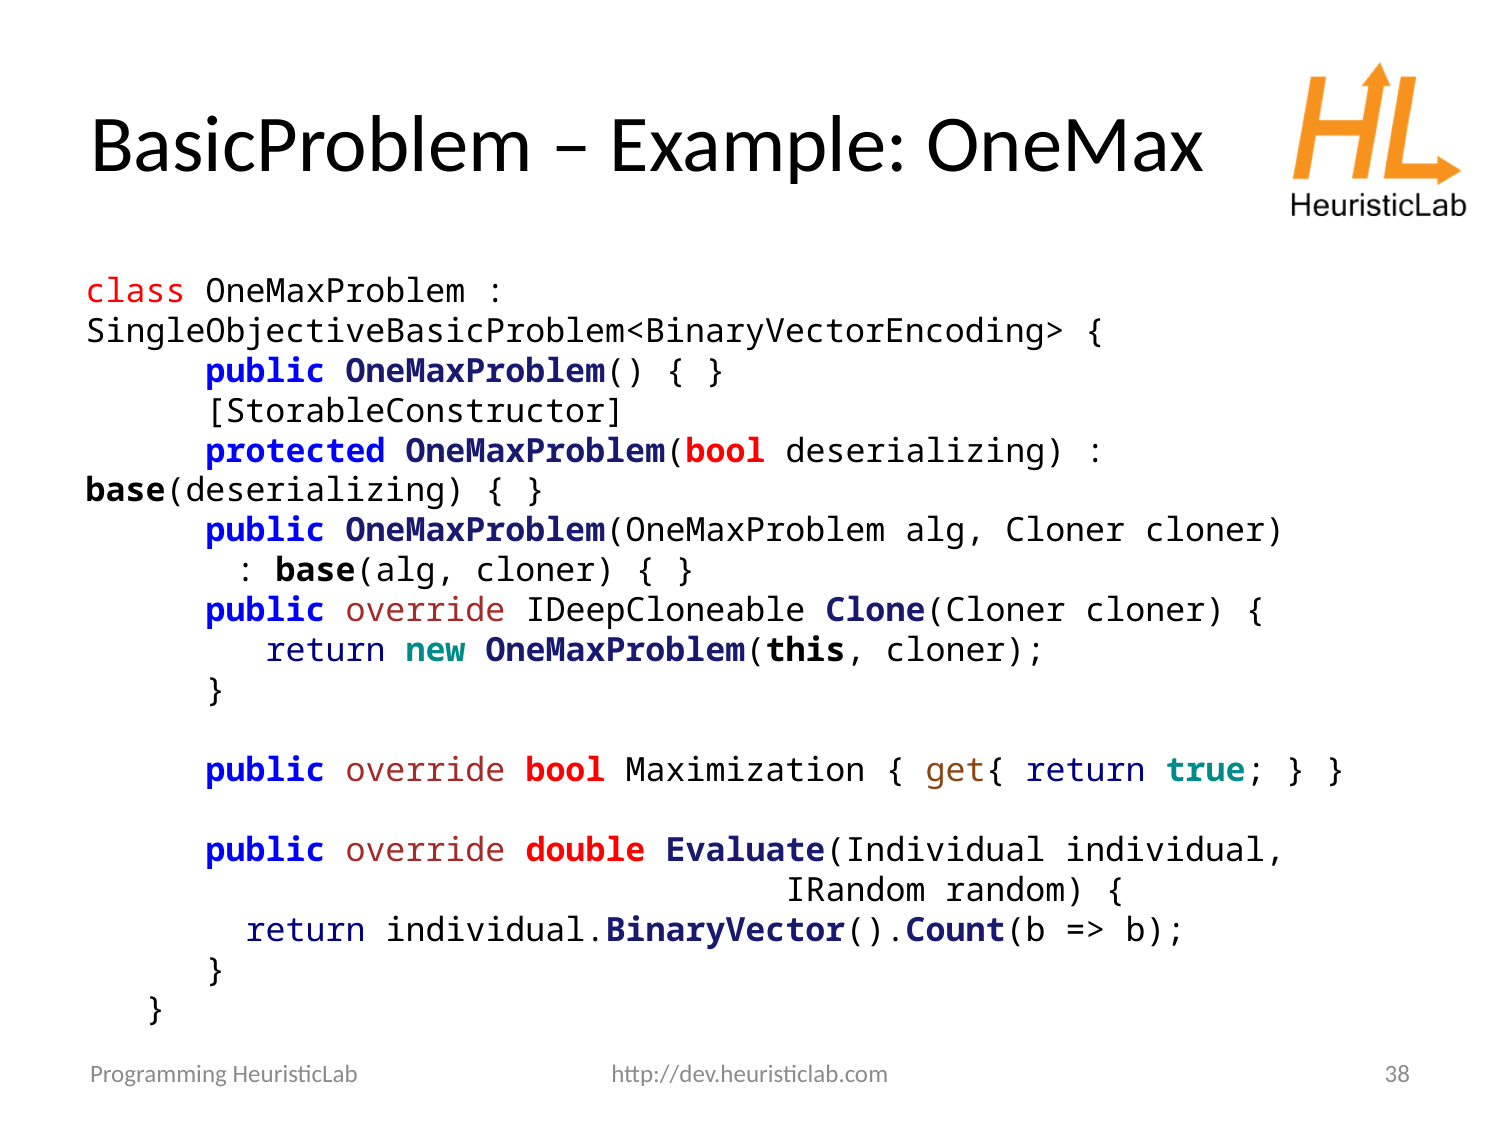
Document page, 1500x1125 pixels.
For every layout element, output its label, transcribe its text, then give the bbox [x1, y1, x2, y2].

text_box class OneMaxProblem : SingleObjectiveBasicProblem<BinaryVectorEncoding> { public OneMaxProblem() { } [StorableConstructor] protected OneMaxProblem(bool deserializing) : base(deserializing) { } public OneMaxProblem(OneMaxProblem alg, Cloner cloner) : base(alg, cloner) { } public override IDeepCloneable Clone(Cloner cloner) { return new OneMaxProblem(this, cloner); } public override bool Maximization { get{ return true; } } public override double Evaluate(Individual individual, IRandom random) { return individual.BinaryVector().Count(b => b); } } [70, 261, 1447, 1035]
slide_number 38 [1074, 1042, 1425, 1103]
picture [1281, 27, 1474, 244]
title BasicProblem – Example: OneMax [75, 45, 1282, 233]
slide_number Programming HeuristicLab [75, 1042, 425, 1103]
footer http://dev.heuristiclab.com [512, 1042, 988, 1103]
